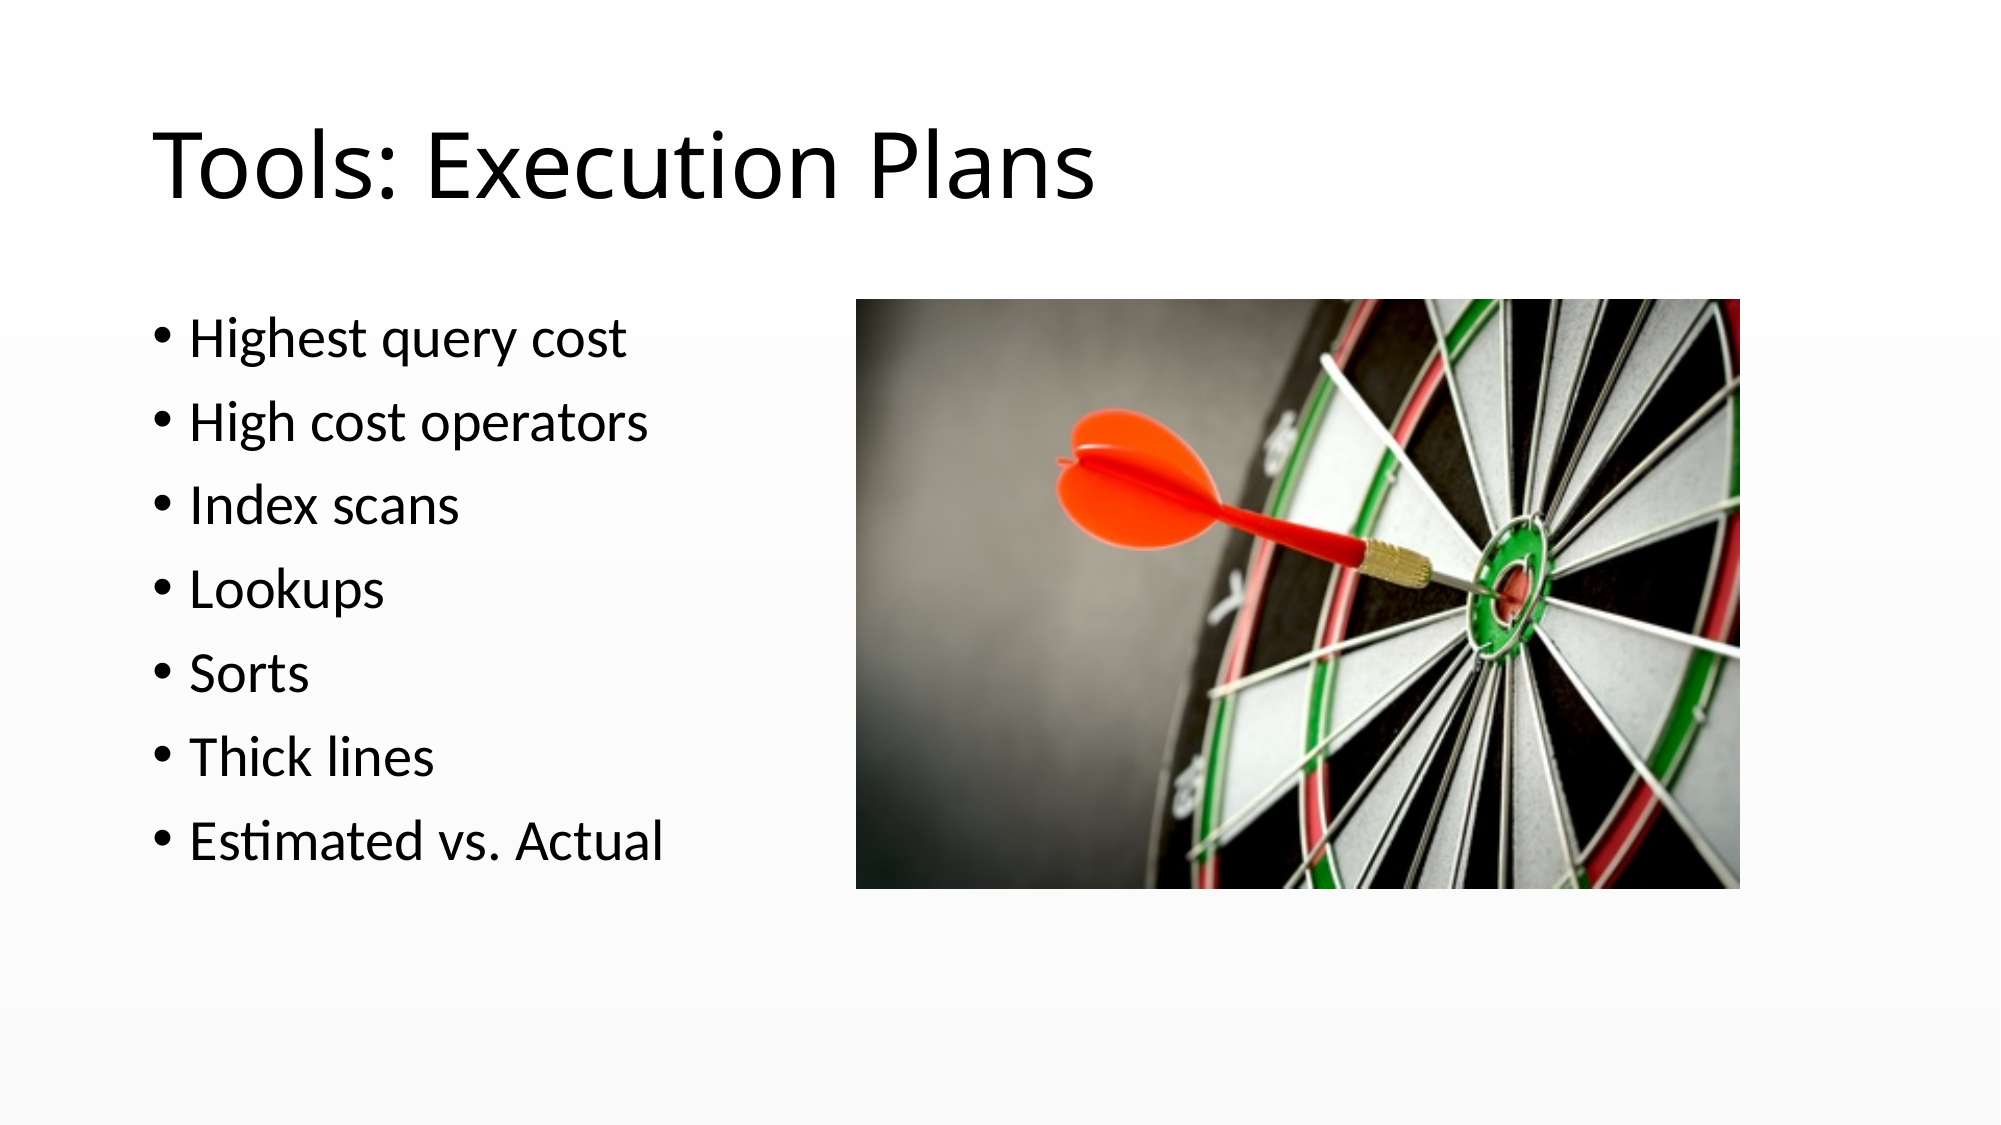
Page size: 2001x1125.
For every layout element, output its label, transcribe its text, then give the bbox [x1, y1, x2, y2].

list Highest query cost High cost operators Index scans Lookups Sorts Thick lines Estimated vs. Actual [137, 299, 1863, 1014]
picture [856, 299, 1740, 889]
title Tools: Execution Plans [137, 59, 1863, 278]
